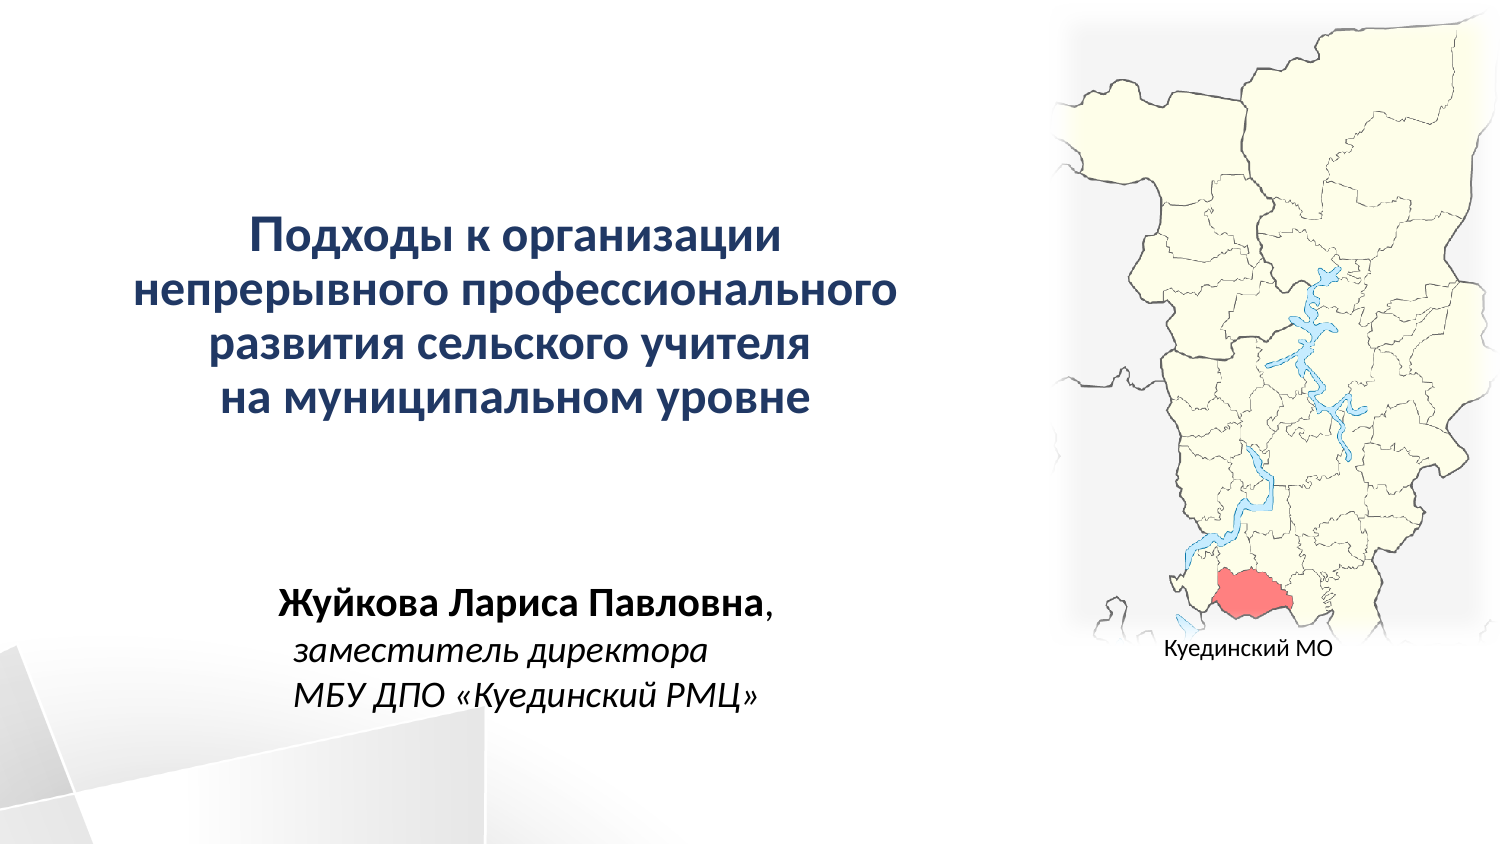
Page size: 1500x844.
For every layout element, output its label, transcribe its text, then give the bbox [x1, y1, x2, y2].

picture [0, 0, 1500, 844]
text_box Куединский МО [1149, 647, 1349, 669]
subtitle Жуйкова Лариса Павловна, заместитель директора МБУ ДПО «Куединский РМЦ» [240, 567, 813, 772]
title Подходы к организации непрерывного профессионального развития сельского учителя на муниципальном уровне [112, 137, 919, 432]
